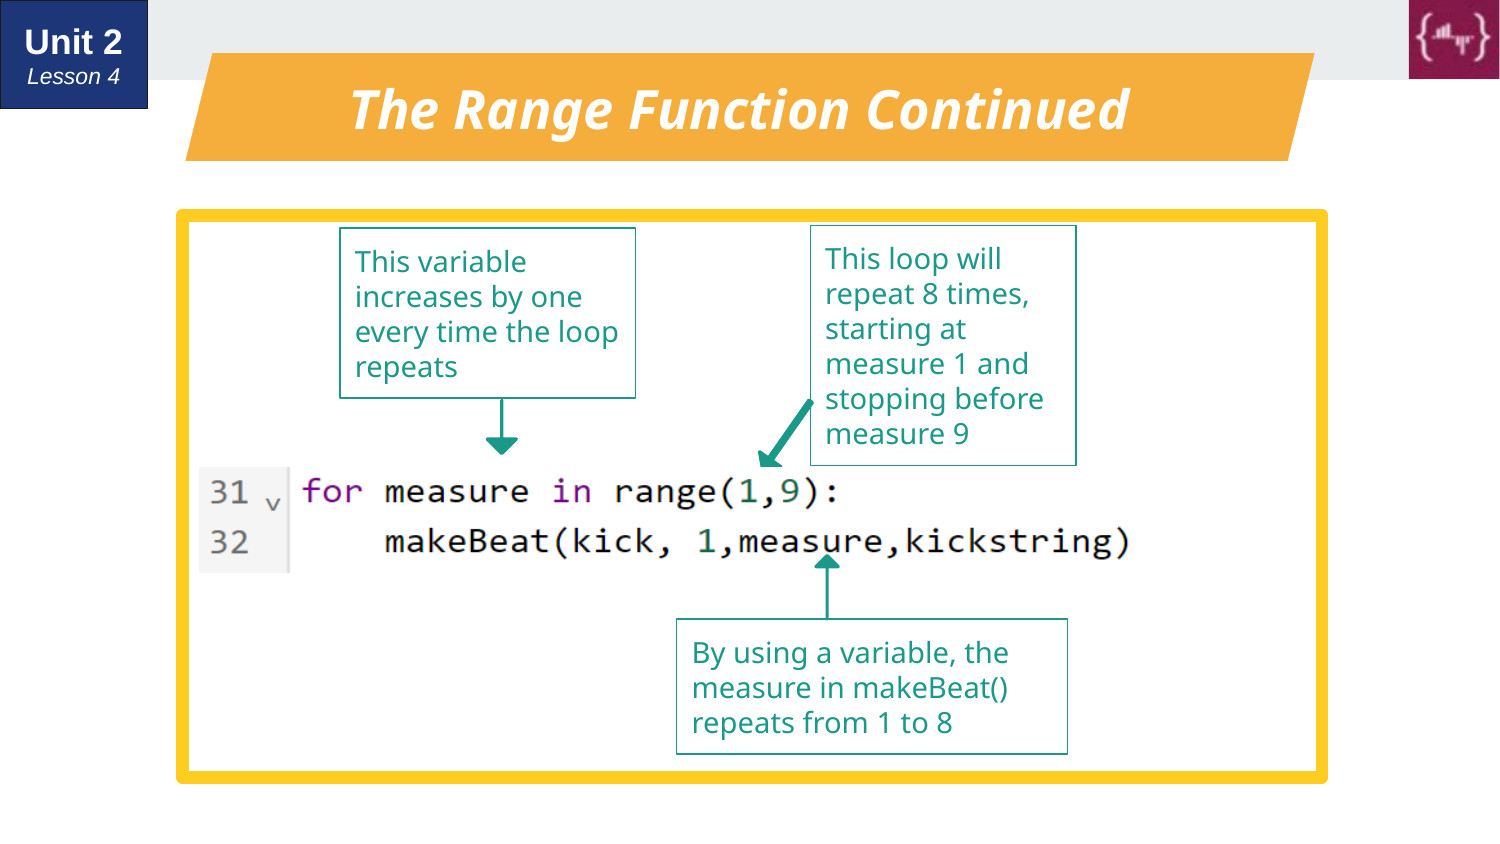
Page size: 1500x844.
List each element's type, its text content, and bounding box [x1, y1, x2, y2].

picture [188, 221, 1317, 772]
picture [1408, 0, 1500, 79]
text_box [185, 53, 1315, 161]
title The Range Function Continued [210, 60, 1269, 155]
text_box Unit 2 Lesson 4 [0, 0, 148, 109]
